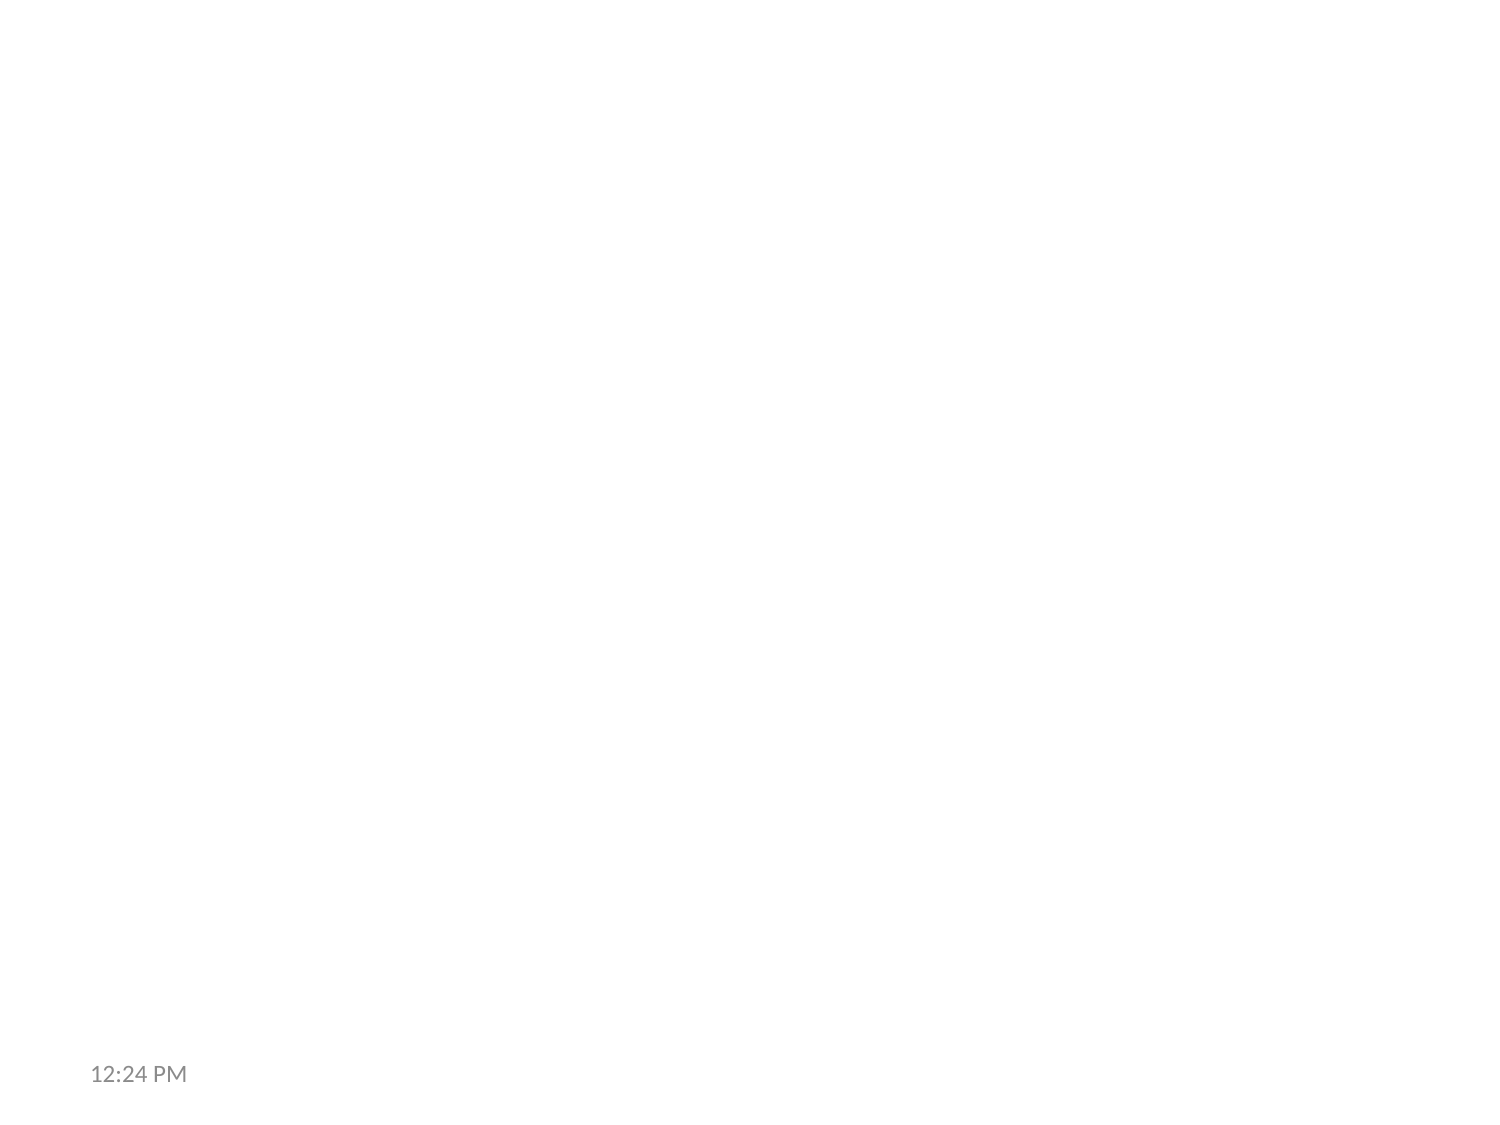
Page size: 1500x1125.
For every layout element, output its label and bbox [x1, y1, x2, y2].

slide_number [75, 1042, 425, 1103]
